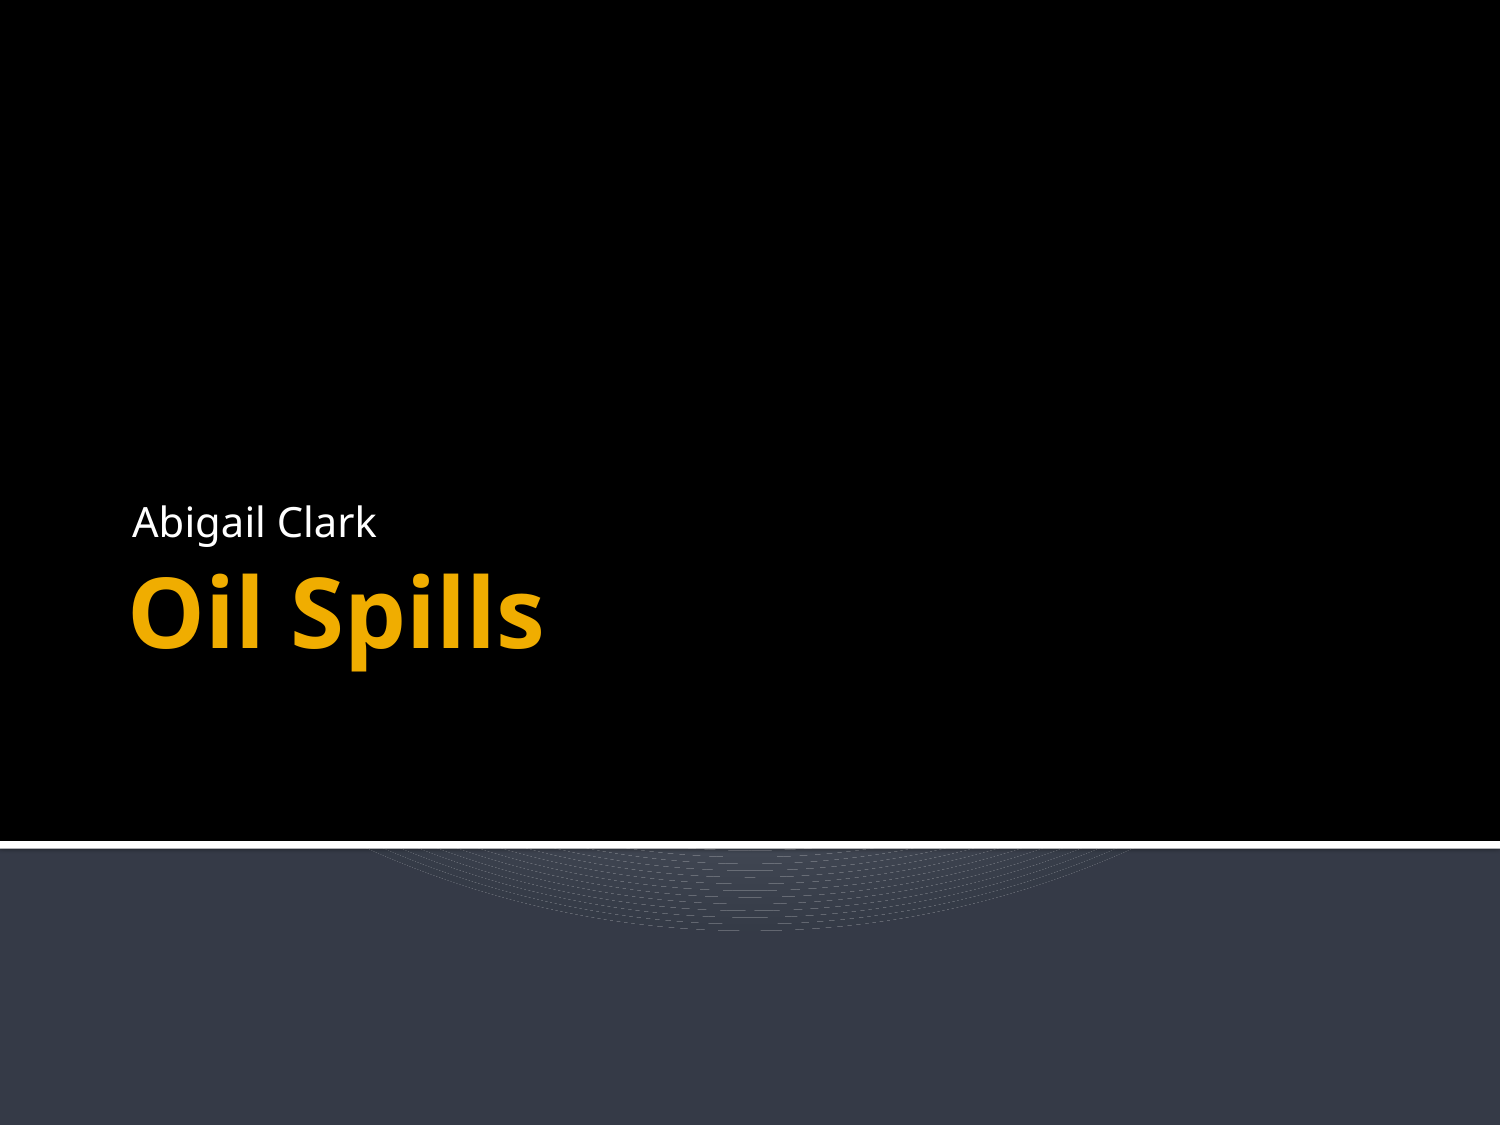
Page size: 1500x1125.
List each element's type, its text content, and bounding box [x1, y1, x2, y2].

subtitle Abigail Clark [112, 299, 1438, 546]
title Oil Spills [112, 550, 1438, 825]
